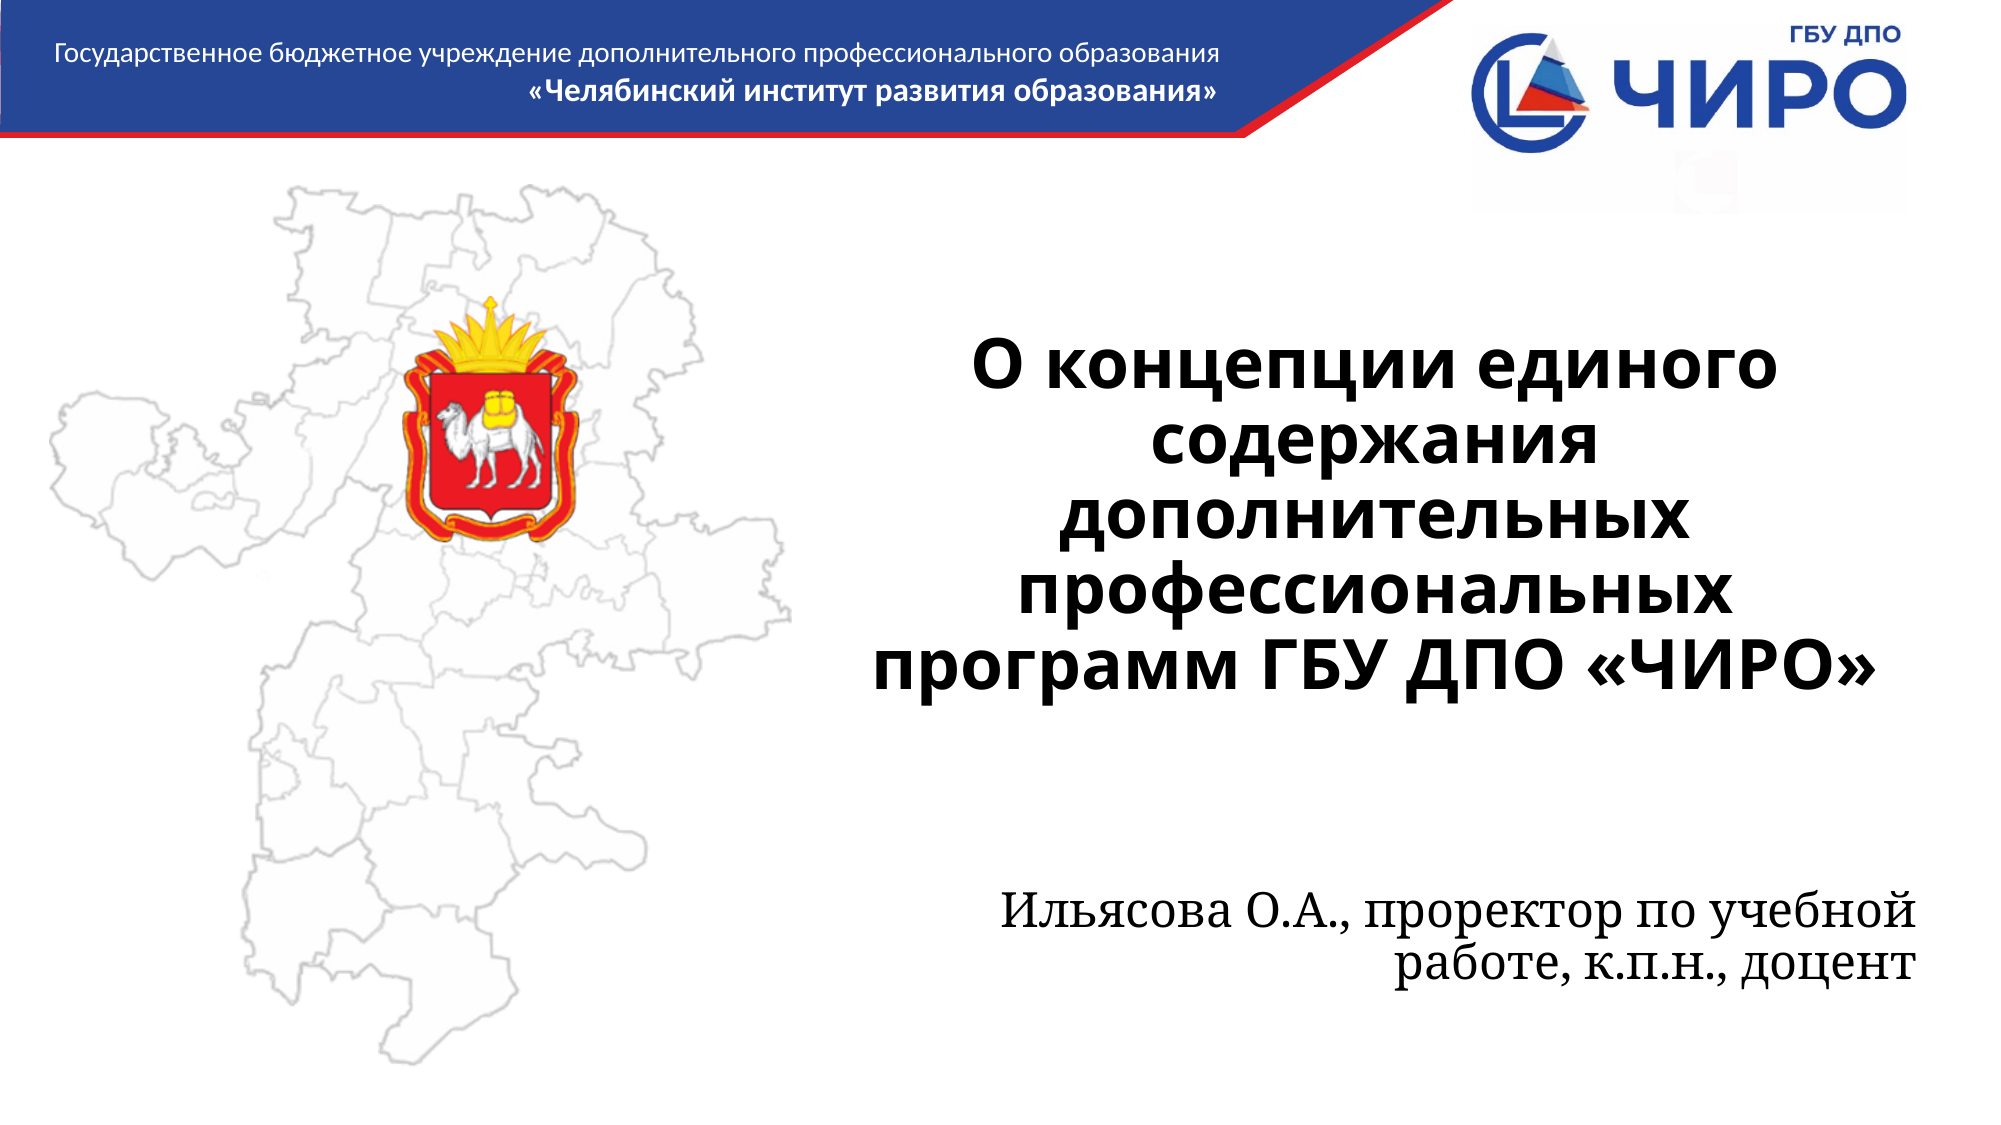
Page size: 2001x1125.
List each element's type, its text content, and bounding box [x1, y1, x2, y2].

picture [49, 184, 793, 1075]
subtitle Ильясова О.А., проректор по учебной работе, к.п.н., доцент [819, 726, 1932, 999]
title О концепции единого содержания дополнительных профессиональных программ ГБУ ДПО «ЧИРО» [819, 320, 1932, 712]
picture [1471, 25, 1907, 214]
